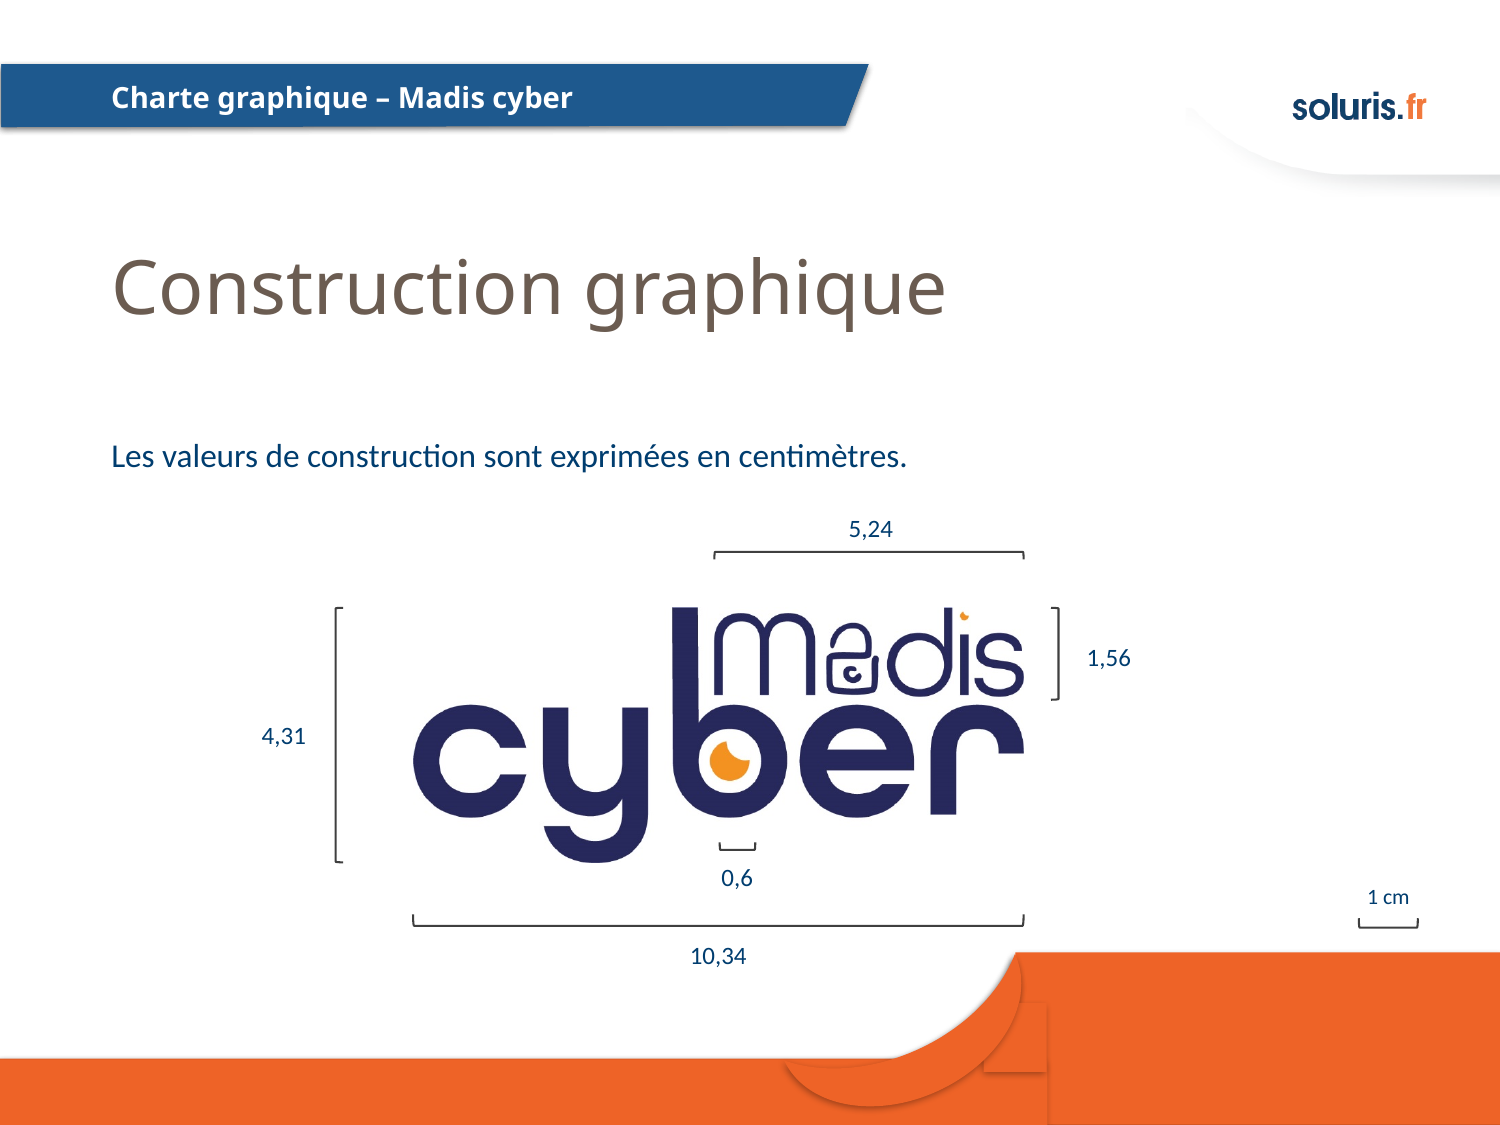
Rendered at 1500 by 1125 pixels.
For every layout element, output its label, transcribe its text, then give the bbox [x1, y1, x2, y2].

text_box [412, 914, 1024, 978]
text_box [1050, 607, 1165, 700]
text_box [246, 607, 344, 863]
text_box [714, 504, 1024, 560]
title Construction graphique [96, 218, 1425, 352]
list Les valeurs de construction sont exprimées en centimètres. [96, 426, 1425, 491]
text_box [1351, 874, 1426, 928]
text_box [685, 842, 790, 901]
picture [1185, 0, 1500, 197]
picture [412, 607, 1024, 863]
